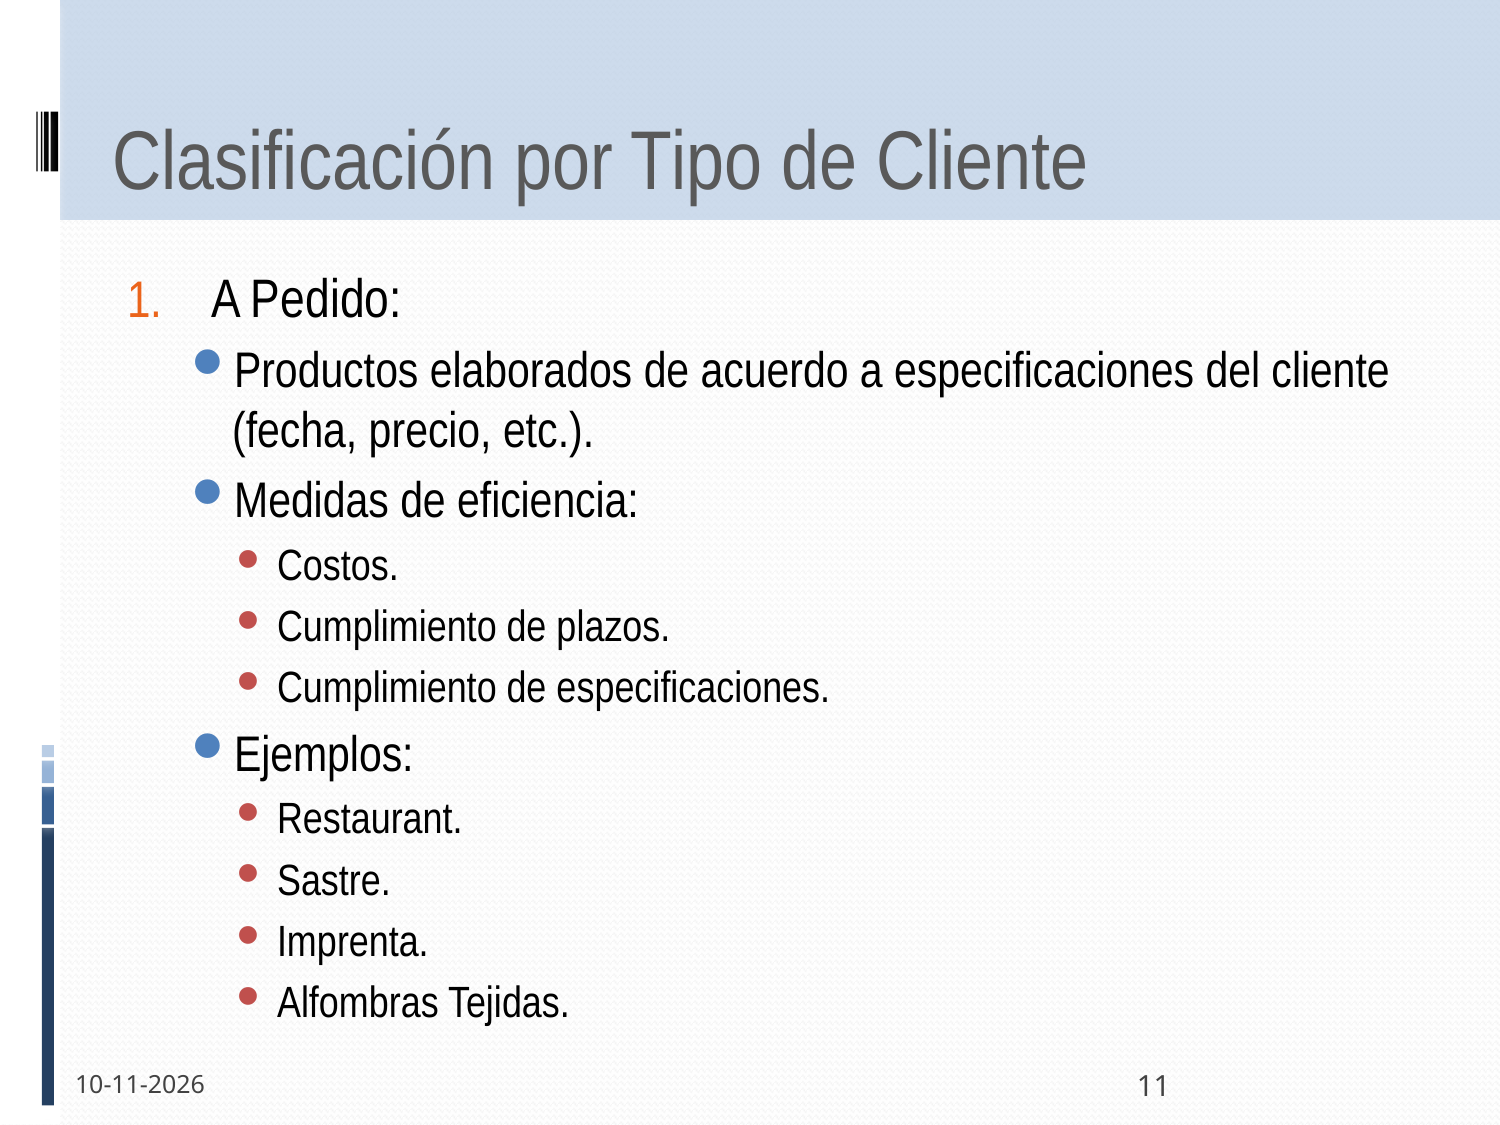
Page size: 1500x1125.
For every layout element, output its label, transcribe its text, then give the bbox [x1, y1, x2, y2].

title Clasificación por Tipo de Cliente [111, 18, 1436, 207]
list A Pedido: Productos elaborados de acuerdo a especificaciones del cliente (fecha, precio, etc.). Medidas de eficiencia: Costos. Cumplimiento de plazos. Cumplimiento de especificaciones. Ejemplos: Restaurant. Sastre. Imprenta. Alfombras Tejidas. [111, 255, 1436, 1038]
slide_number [75, 1042, 243, 1103]
slide_number 11 [1045, 1046, 1171, 1107]
